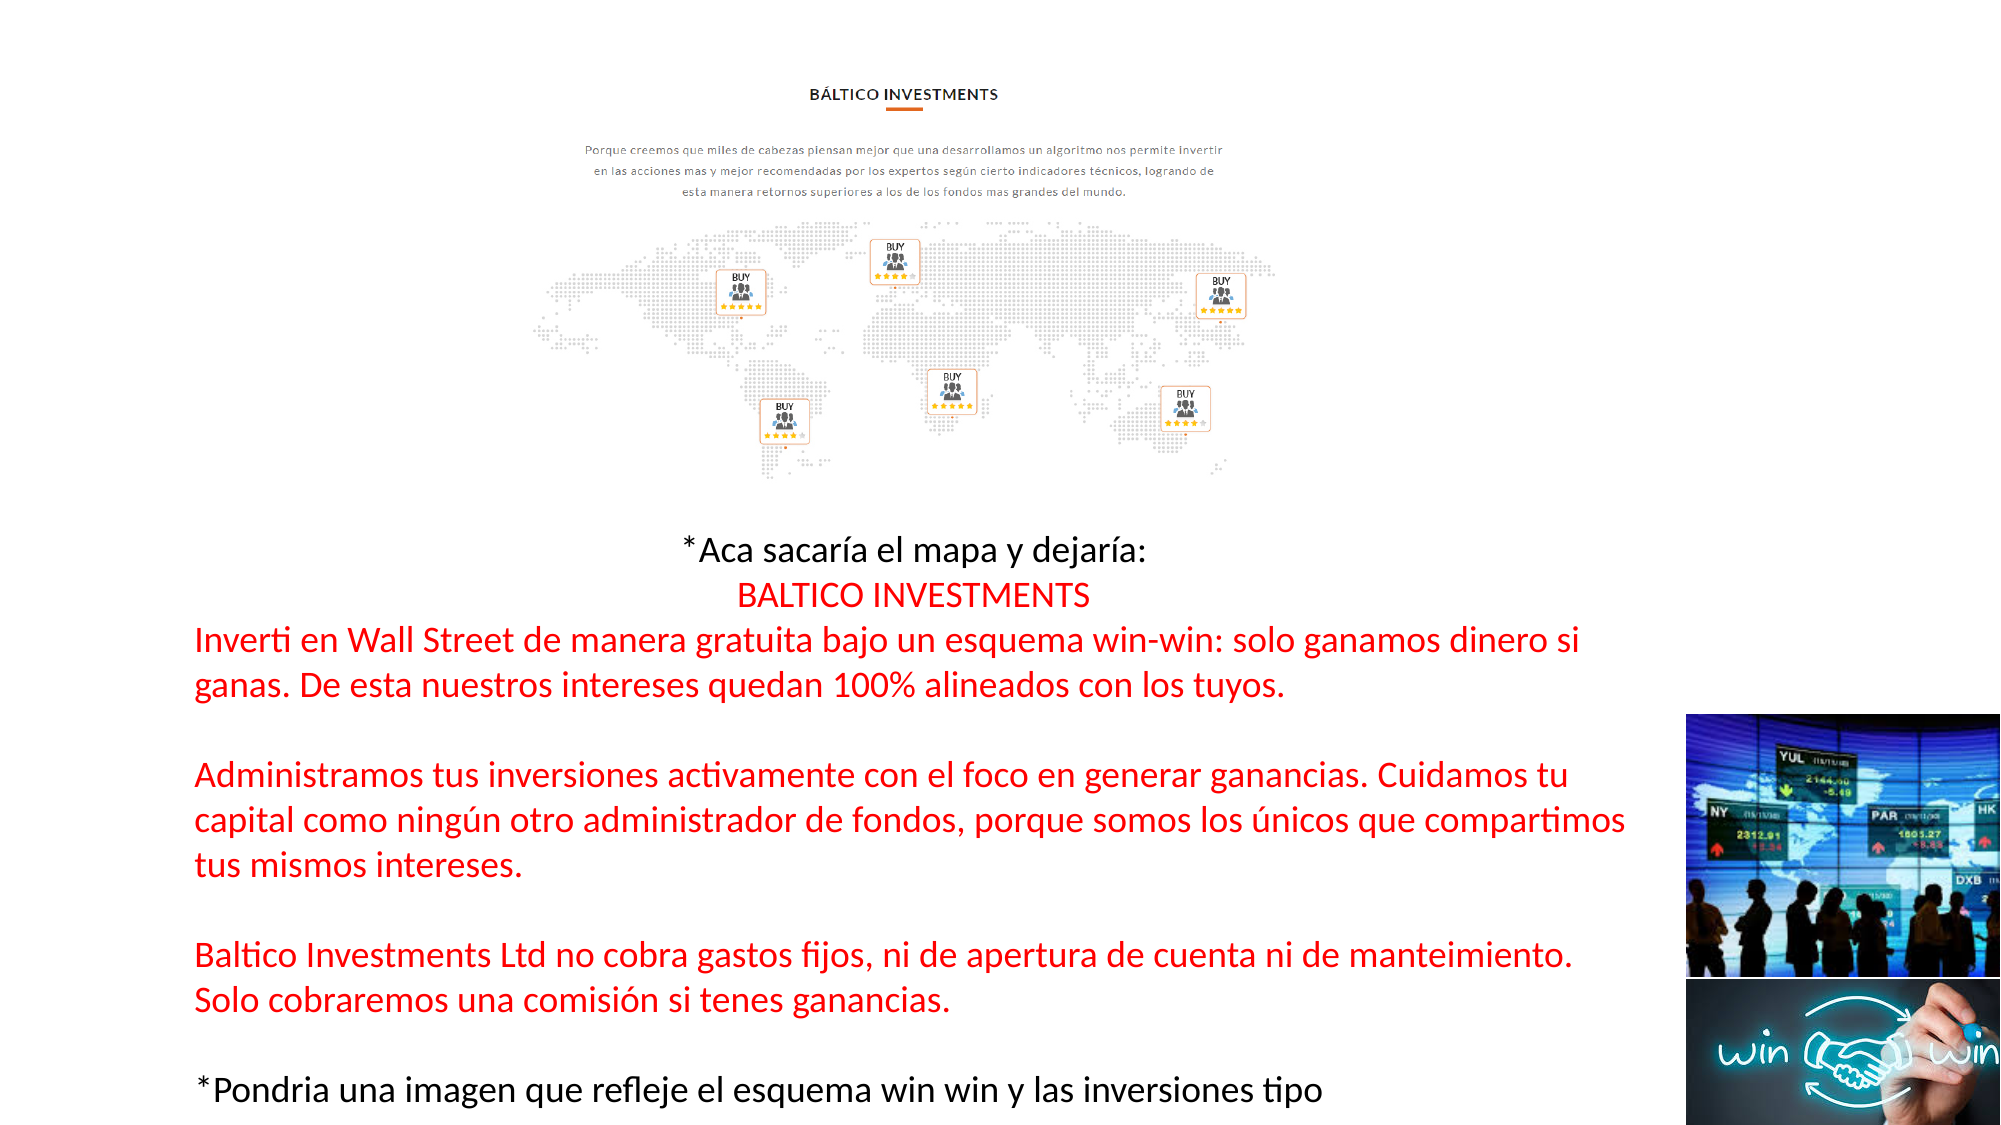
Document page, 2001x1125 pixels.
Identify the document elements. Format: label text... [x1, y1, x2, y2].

picture [1686, 979, 2000, 1125]
text_box *Aca sacaría el mapa y dejaría: BALTICO INVESTMENTS Inverti en Wall Street de manera gratuita bajo un esquema win-win: solo ganamos dinero si ganas. De esta nuestros intereses quedan 100% alineados con los tuyos. Administramos tus inversiones activamente con el foco en generar ganancias. Cuidamos tu capital como ningún otro administrador de fondos, porque somos los únicos que compartimos tus mismos intereses. Baltico Investments Ltd no cobra gastos fijos, ni de apertura de cuenta ni de manteimiento. Solo cobraremos una comisión si tenes ganancias. *Pondria una imagen que refleje el esquema win win y las inversiones tipo [179, 517, 1648, 1118]
picture [1686, 714, 2000, 977]
picture [404, 63, 1382, 518]
